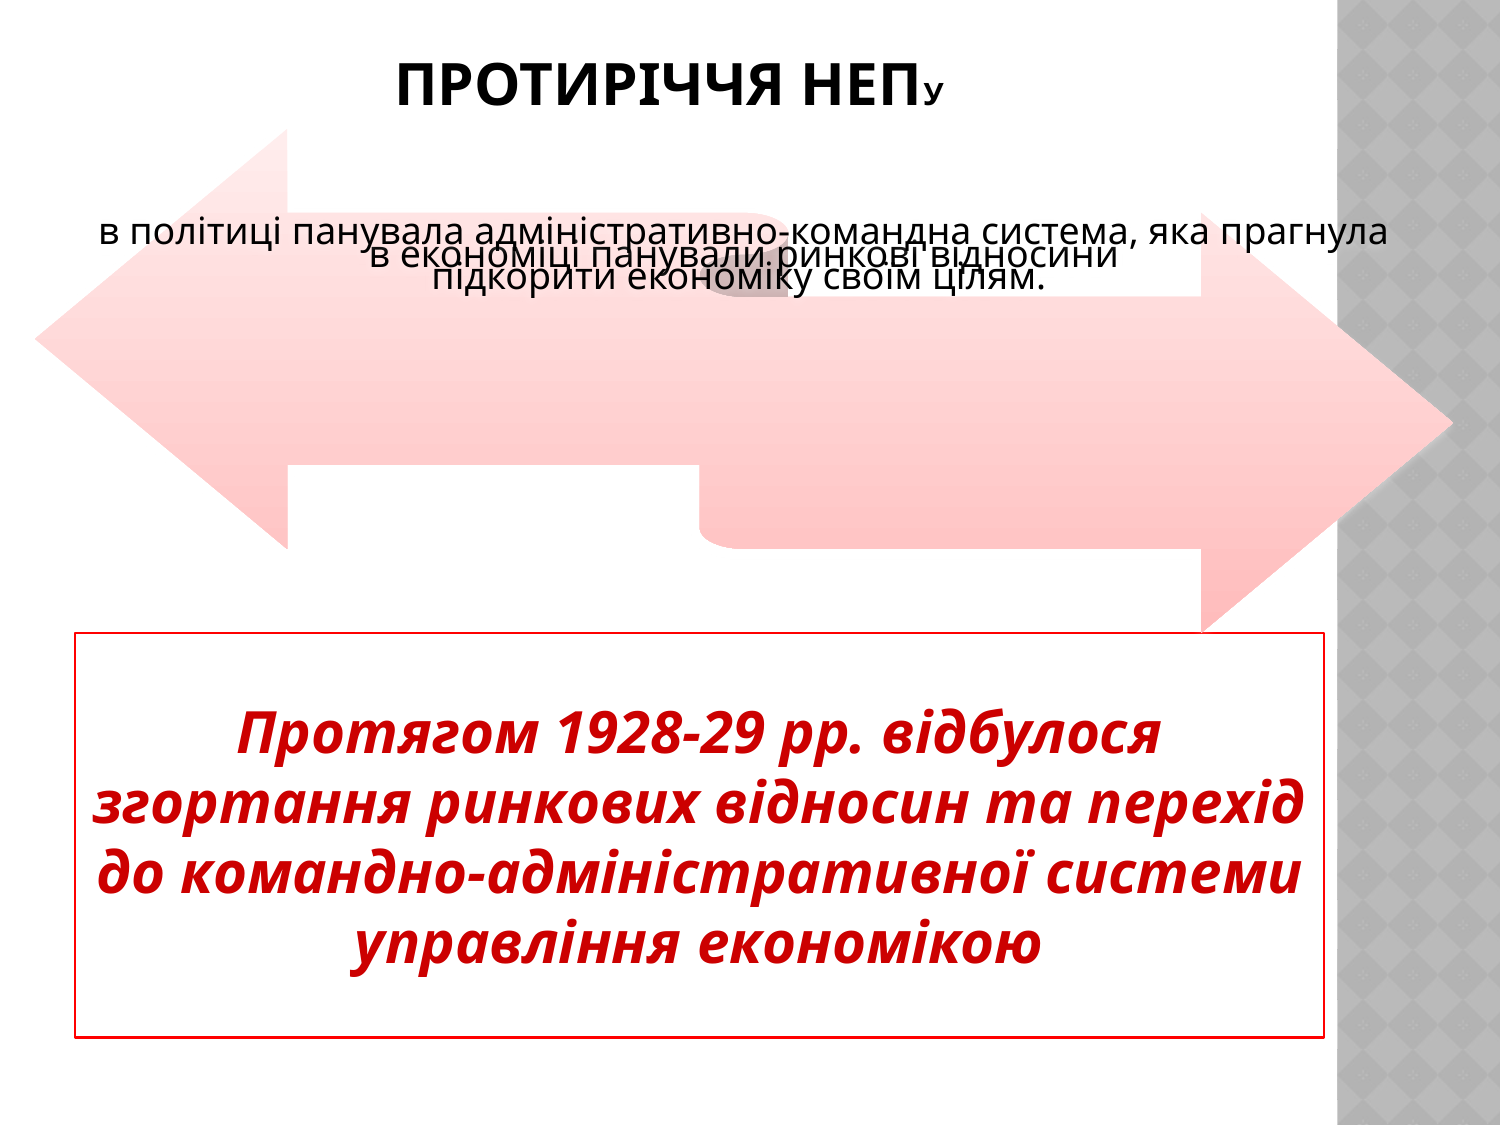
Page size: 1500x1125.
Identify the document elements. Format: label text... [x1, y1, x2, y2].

list Протягом 1928-29 рр. відбулося згортання ринкових відносин та перехід до командно-адміністративної системи управління економікою [74, 645, 1325, 1039]
title Протиріччя Непу [75, 46, 1263, 118]
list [34, 128, 1454, 634]
